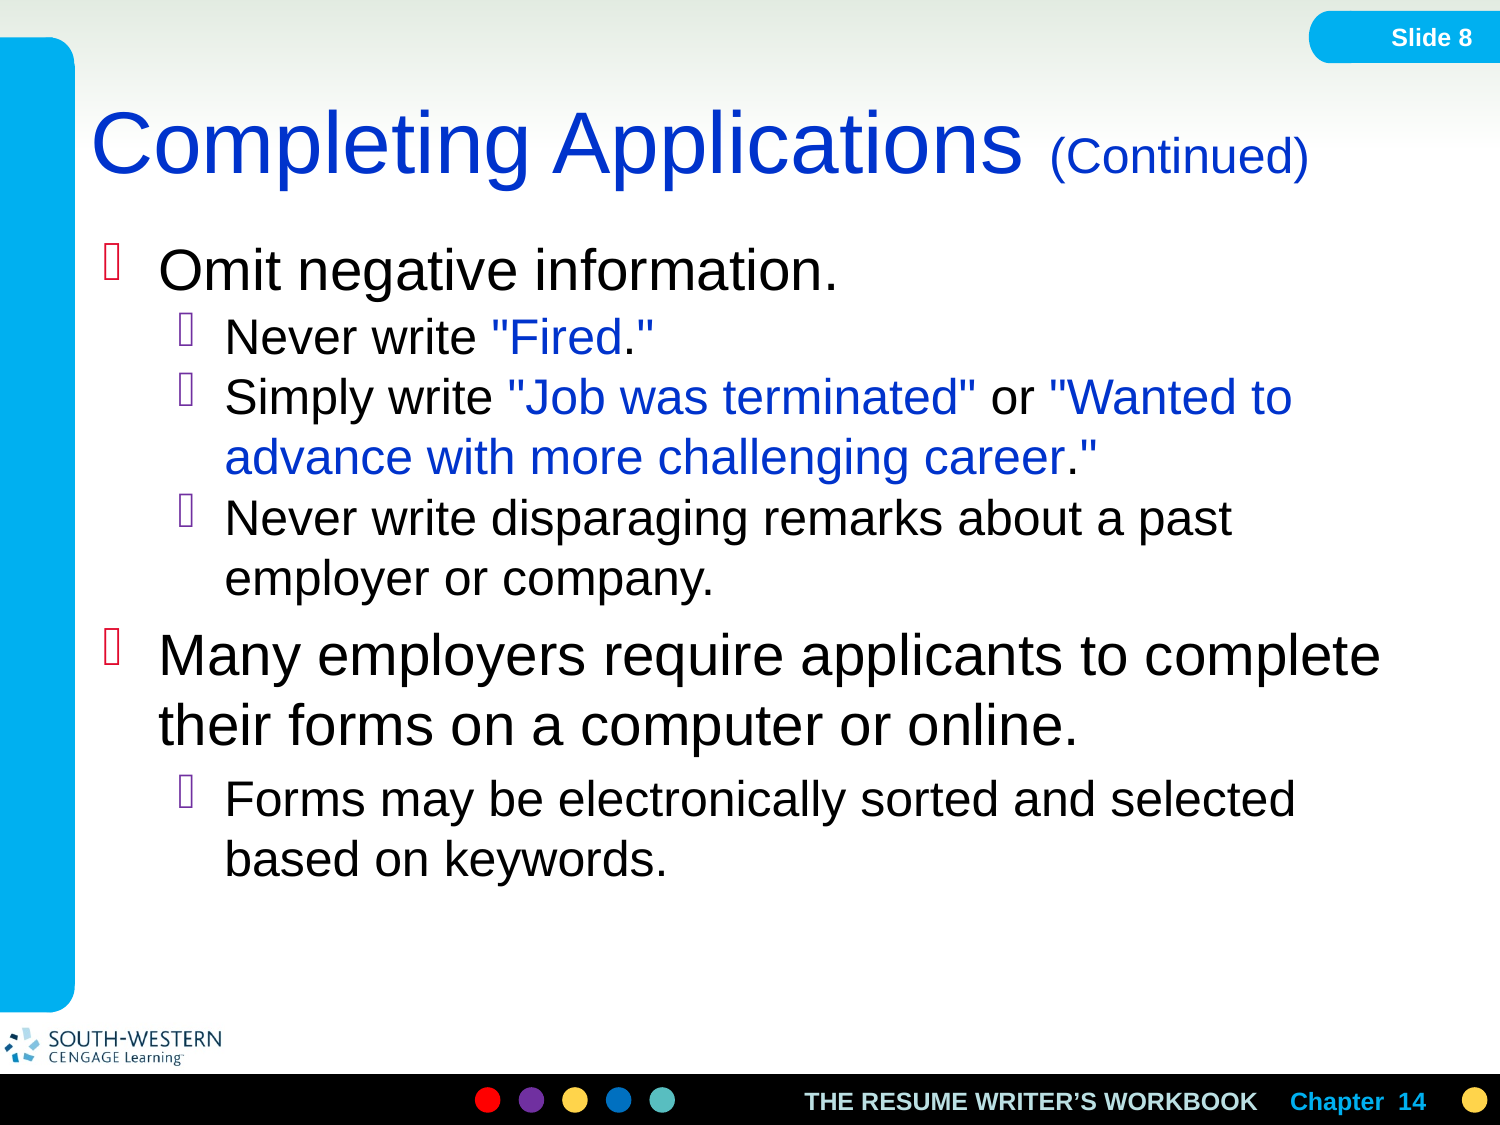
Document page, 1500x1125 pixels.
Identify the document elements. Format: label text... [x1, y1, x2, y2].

picture [0, 1022, 225, 1073]
list Omit negative information. Never write "Fired." Simply write "Job was terminated" or "Wanted to advance with more challenging career." Never write disparaging remarks about a past employer or company. Many employers require applicants to complete their forms on a computer or online. Forms may be electronically sorted and selected based on keywords. [87, 224, 1438, 951]
slide_number Slide 8 [1312, 13, 1488, 93]
footer Chapter 14 [1274, 1075, 1476, 1125]
title Completing Applications (Continued) [74, 44, 1426, 233]
